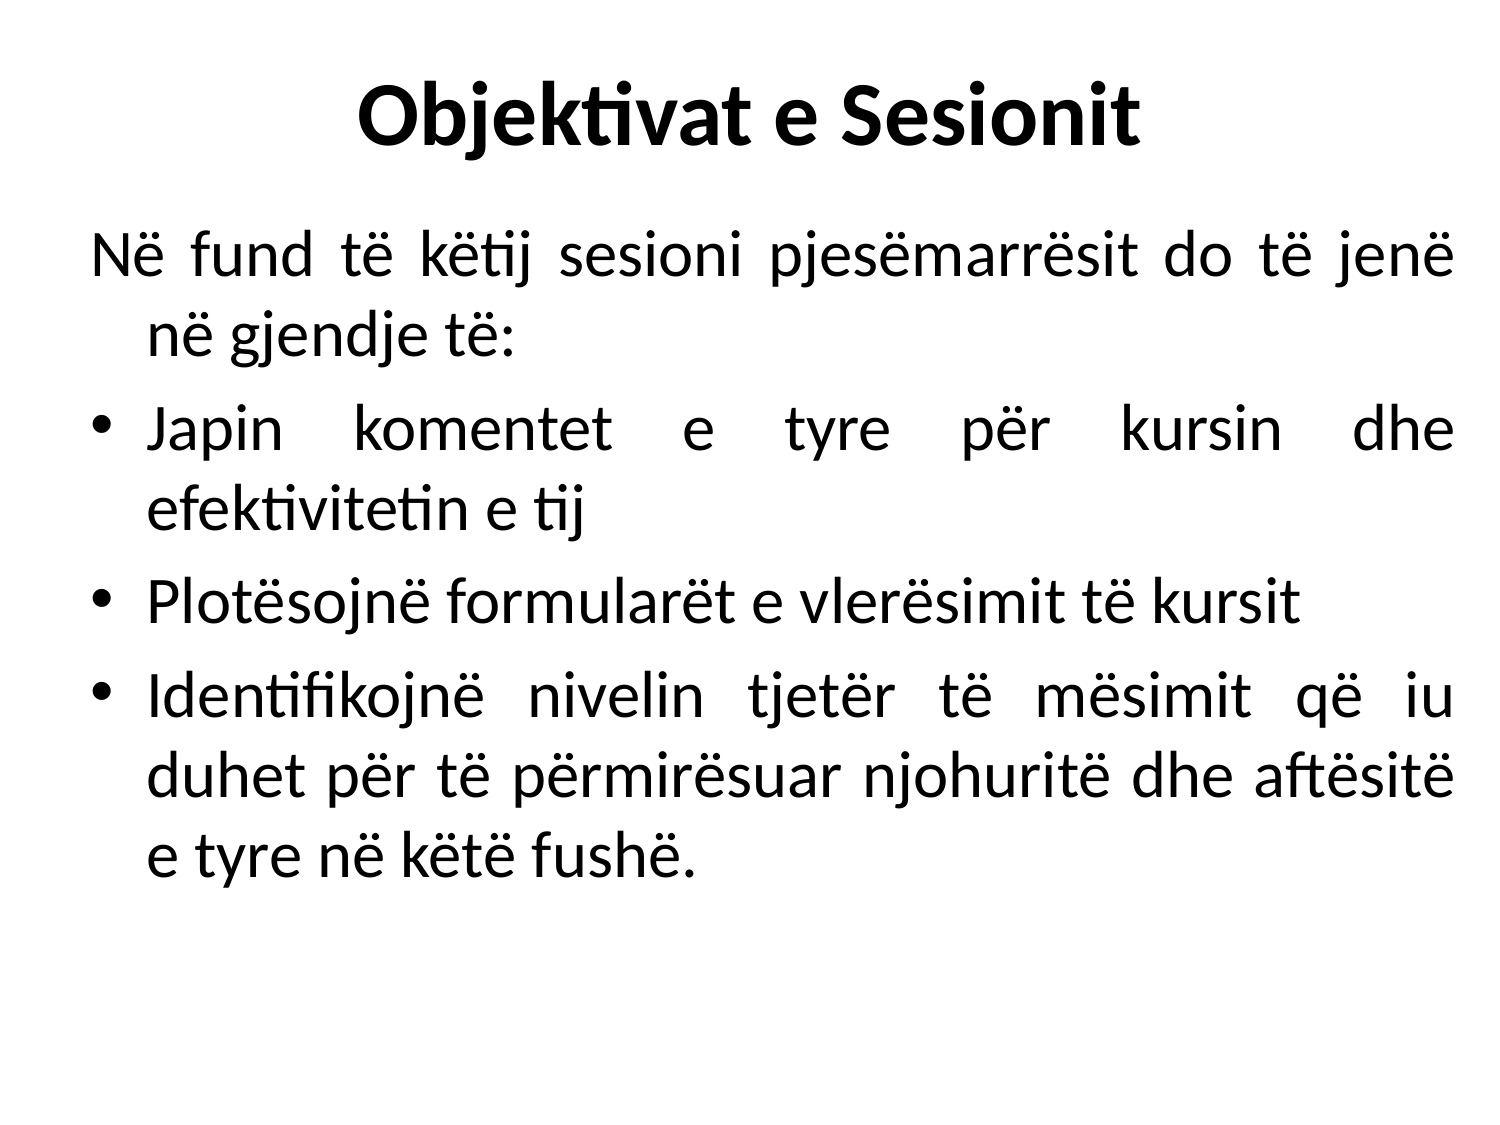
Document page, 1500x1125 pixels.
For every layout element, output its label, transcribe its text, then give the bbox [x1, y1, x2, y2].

list Në fund të këtij sesioni pjesëmarrësit do të jenë në gjendje të: Japin komentet e tyre për kursin dhe efektivitetin e tij Plotësojnë formularët e vlerësimit të kursit Identifikojnë nivelin tjetër të mësimit që iu duhet për të përmirësuar njohuritë dhe aftësitë e tyre në këtë fushë. [75, 202, 1472, 1005]
title Objektivat e Sesionit [75, 45, 1425, 172]
